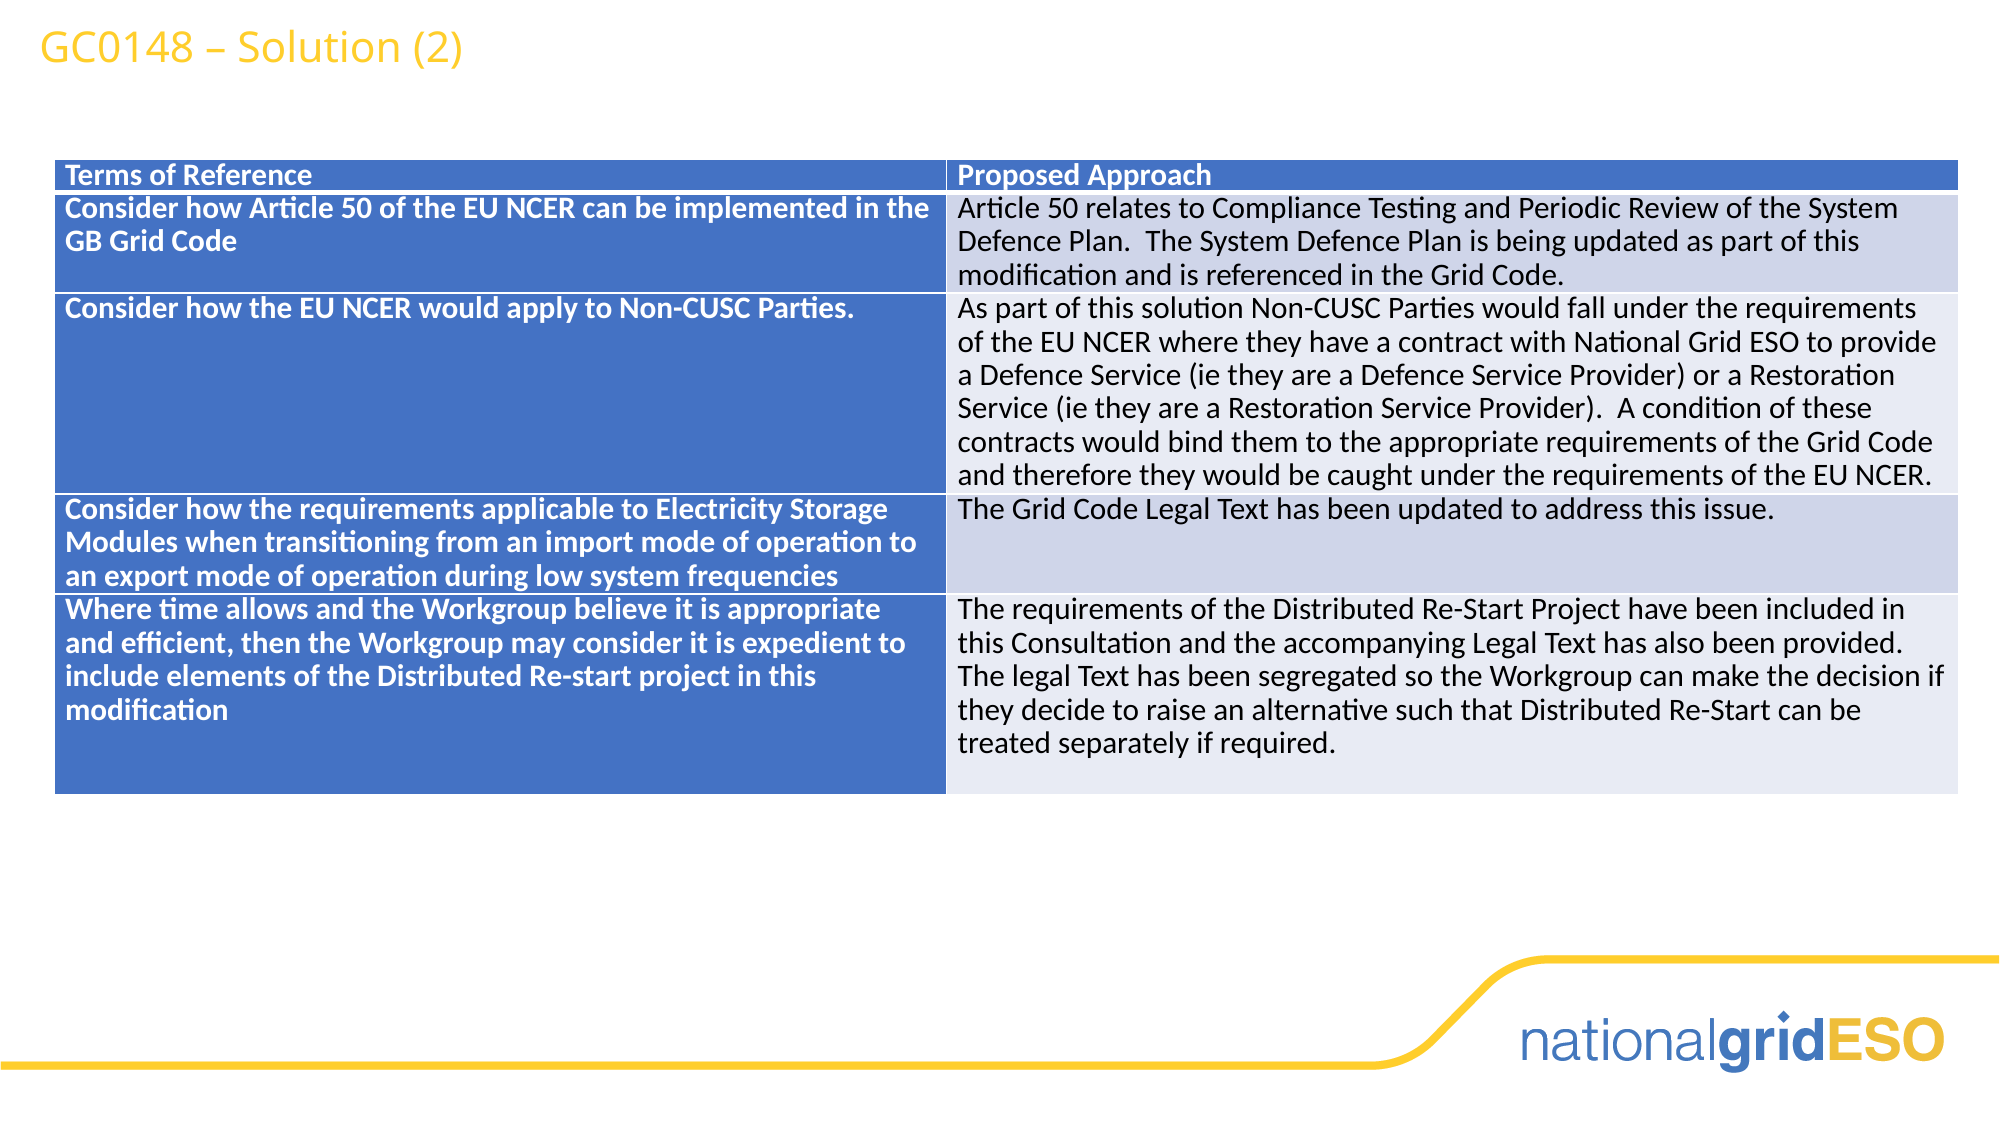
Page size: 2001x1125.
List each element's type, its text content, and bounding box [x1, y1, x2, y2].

table_cell Consider how the requirements applicable to Electricity Storage Modules when transitioning from an import mode of operation to an export mode of operation during low system frequencies [55, 495, 946, 593]
table_header Proposed Approach [947, 160, 1958, 190]
table_cell Consider how the EU NCER would apply to Non-CUSC Parties. [55, 294, 946, 493]
table_header Terms of Reference [55, 160, 946, 190]
table_cell As part of this solution Non-CUSC Parties would fall under the requirements of the EU NCER where they have a contract with National Grid ESO to provide a Defence Service (ie they are a Defence Service Provider) or a Restoration Service (ie they are a Restoration Service Provider). A condition of these contracts would bind them to the appropriate requirements of the Grid Code and therefore they would be caught under the requirements of the EU NCER. [947, 294, 1958, 493]
table_cell The requirements of the Distributed Re-Start Project have been included in this Consultation and the accompanying Legal Text has also been provided. The legal Text has been segregated so the Workgroup can make the decision if they decide to raise an alternative such that Distributed Re-Start can be treated separately if required. [947, 595, 1958, 794]
table_cell The Grid Code Legal Text has been updated to address this issue. [947, 495, 1958, 593]
table_cell Consider how Article 50 of the EU NCER can be implemented in the GB Grid Code [55, 195, 946, 292]
table_cell Article 50 relates to Compliance Testing and Periodic Review of the System Defence Plan. The System Defence Plan is being updated as part of this modification and is referenced in the Grid Code. [947, 195, 1958, 292]
table_cell Where time allows and the Workgroup believe it is appropriate and efficient, then the Workgroup may consider it is expedient to include elements of the Distributed Re-start project in this modification [55, 595, 946, 794]
title GC0148 – Solution (2) [24, 18, 1750, 137]
picture [0, 949, 2000, 1121]
